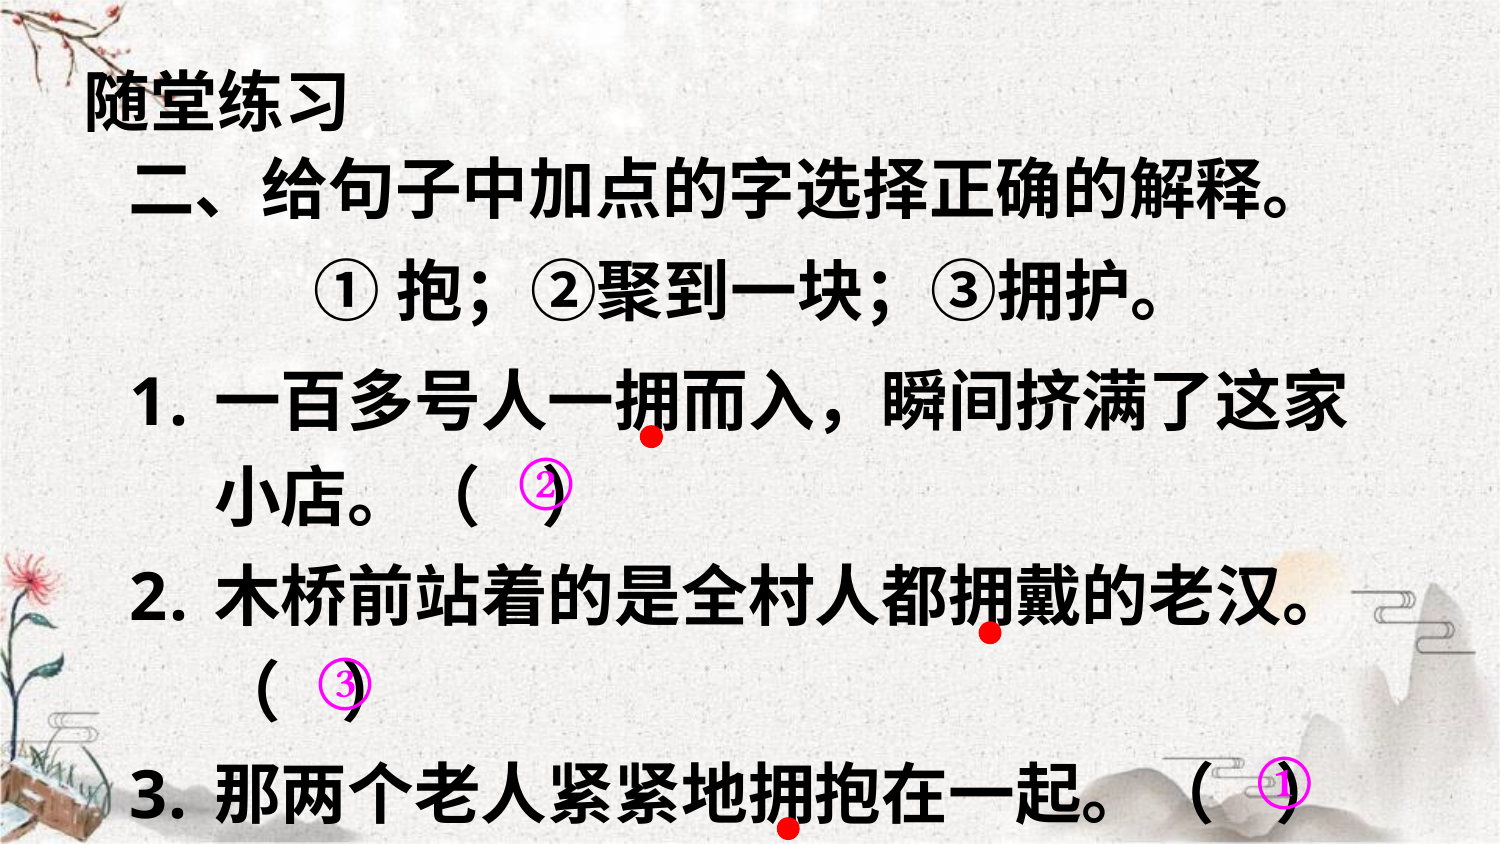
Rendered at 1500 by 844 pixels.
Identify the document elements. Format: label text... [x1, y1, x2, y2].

picture [0, 0, 1500, 844]
text_box 一百多号人一拥而入，瞬间挤满了这家小店。（ ） [115, 335, 1384, 530]
text_box ② [502, 431, 627, 527]
text_box ①抱；②聚到一块；③拥护。 [121, 225, 1391, 336]
text_box ③ [301, 630, 426, 726]
text_box [639, 425, 663, 449]
text_box ① [1241, 730, 1366, 826]
text_box 那两个老人紧紧地拥抱在一起。（ ） [115, 728, 1446, 840]
text_box 二、给句子中加点的字选择正确的解释。 [113, 139, 1367, 234]
text_box [978, 621, 1002, 645]
text_box [776, 817, 800, 841]
text_box 随堂练习 [69, 52, 433, 157]
text_box 木桥前站着的是全村人都拥戴的老汉。（ ） [115, 530, 1384, 728]
